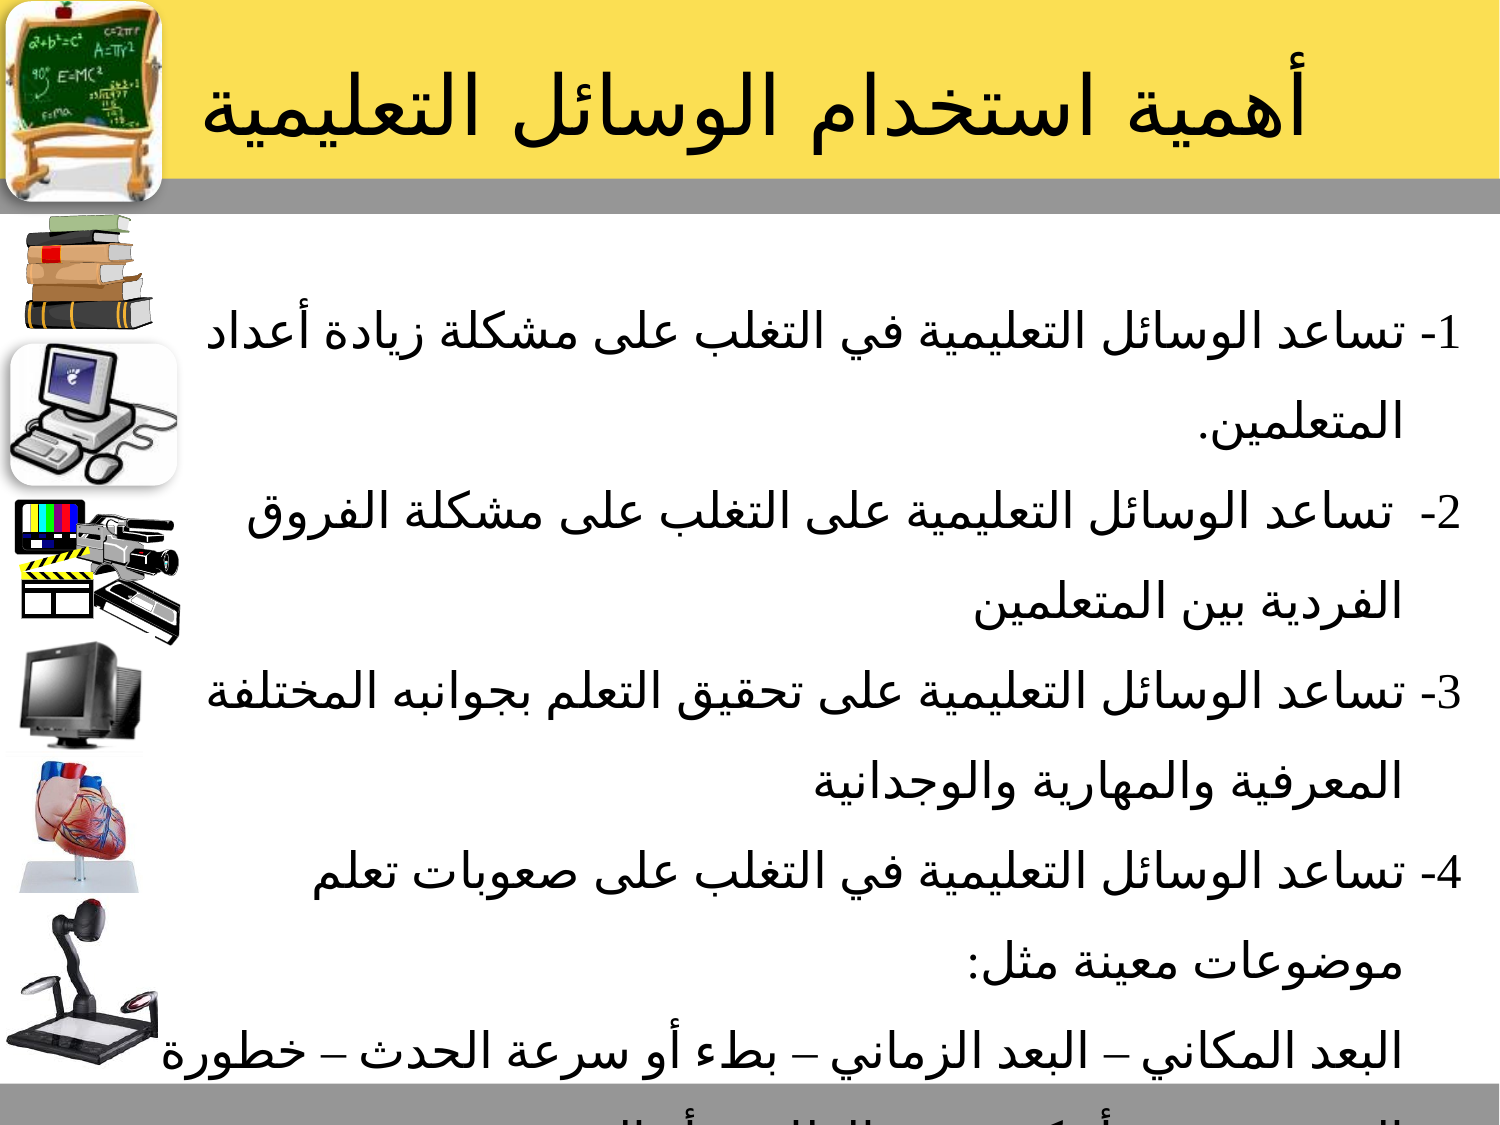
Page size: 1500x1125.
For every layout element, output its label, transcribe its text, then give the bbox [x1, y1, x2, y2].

list 1- تساعد الوسائل التعليمية في التغلب على مشكلة زيادة أعداد المتعلمين. 2- تساعد الوسائل التعليمية على التغلب على مشكلة الفروق الفردية بين المتعلمين 3- تساعد الوسائل التعليمية على تحقيق التعلم بجوانبه المختلفة المعرفية والمهارية والوجدانية 4- تساعد الوسائل التعليمية في التغلب على صعوبات تعلم موضوعات معينة مثل: البعد المكاني – البعد الزماني – بطء أو سرعة الحدث – خطورة الحدث – صغر أو كبر حجم الظاهرة أو الحدث. 5- تساعد الوسائل التعليمية في زيادة دافعية التلاميذ إلى التعلم والمشاركة والانتباه [105, 260, 1477, 1018]
picture [5, 1, 162, 202]
title أهمية استخدام الوسائل التعليمية [74, 42, 1436, 162]
picture [10, 343, 105, 486]
picture [0, 633, 158, 1083]
